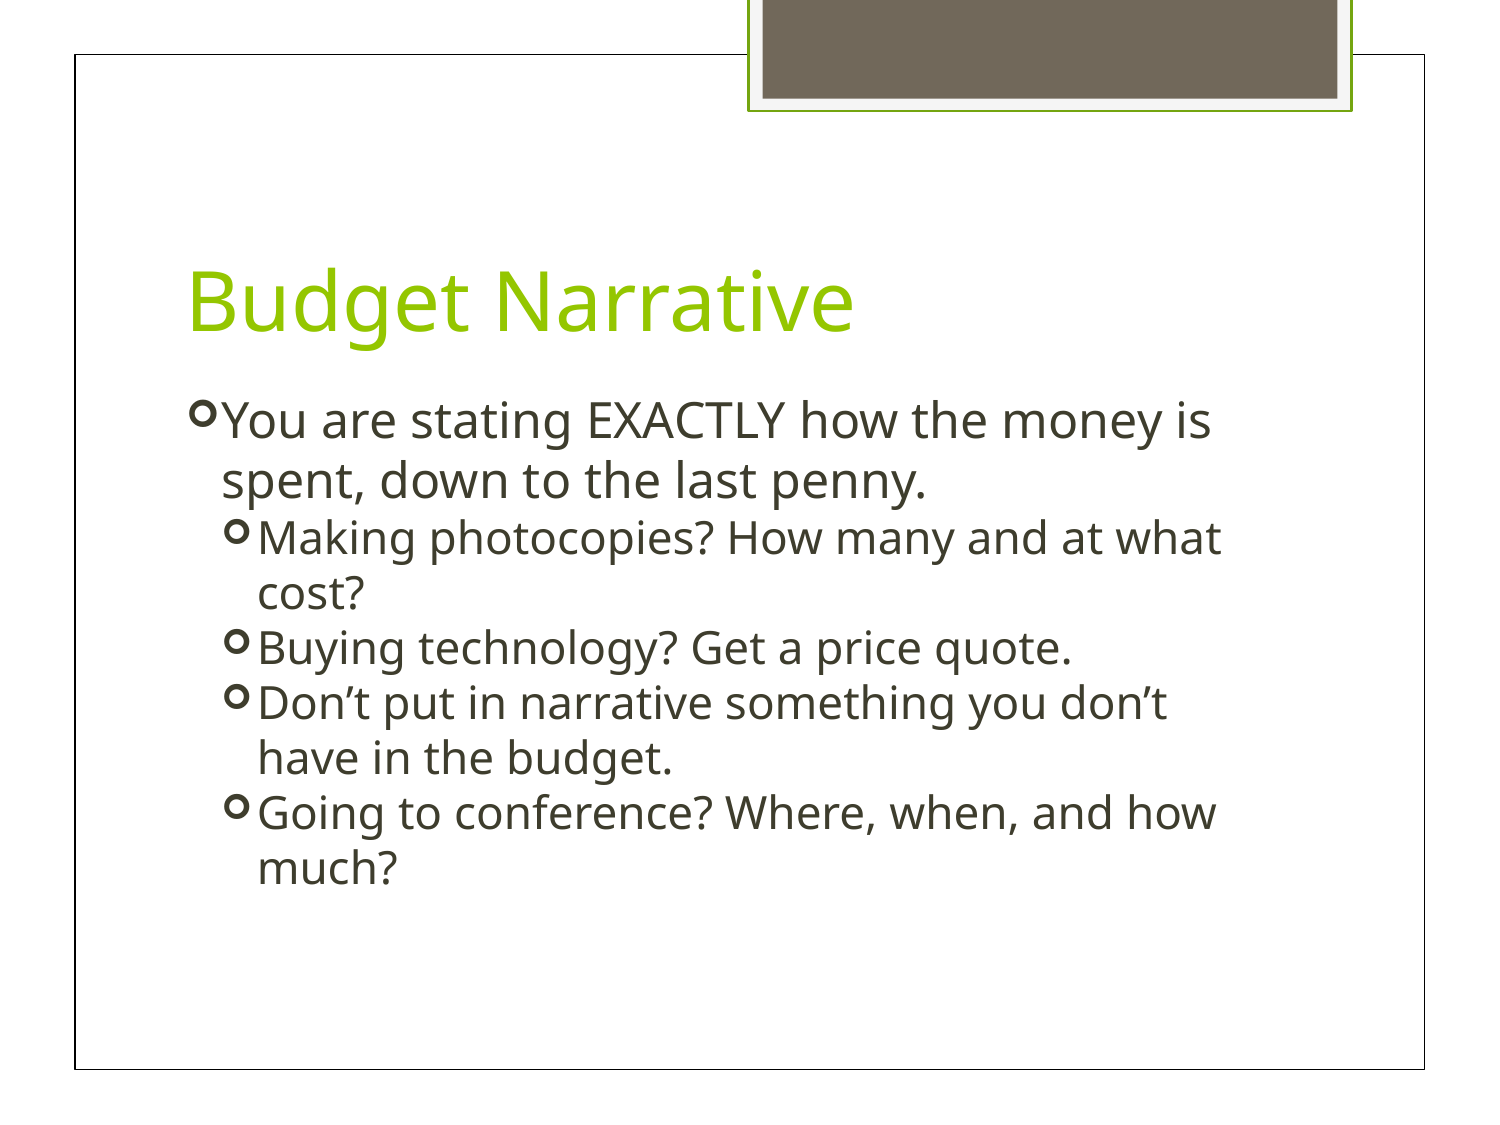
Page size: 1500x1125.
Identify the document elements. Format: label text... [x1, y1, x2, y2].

text_box You are stating EXACTLY how the money is spent, down to the last penny. Making photocopies? How many and at what cost? Buying technology? Get a price quote. Don’t put in narrative something you don’t have in the budget. Going to conference? Where, when, and how much? [171, 381, 1283, 957]
text_box Budget Narrative [171, 168, 1324, 356]
